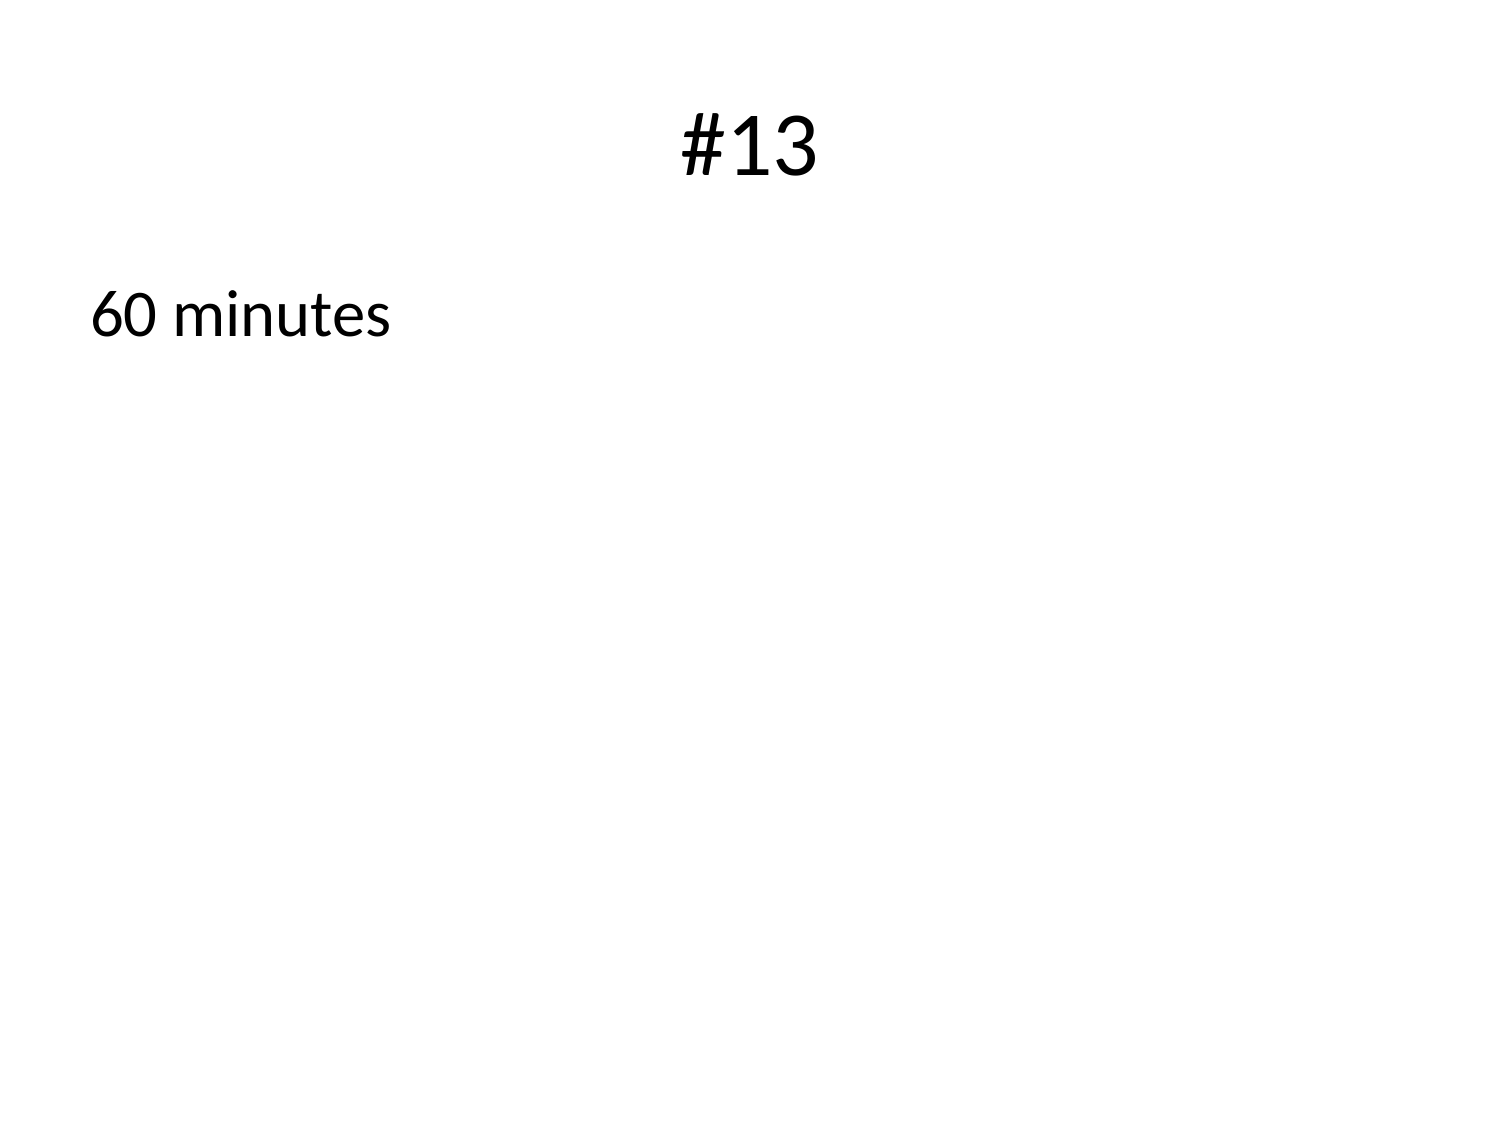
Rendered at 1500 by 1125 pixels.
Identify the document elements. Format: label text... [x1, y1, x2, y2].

title #13 [74, 44, 1426, 233]
list 60 minutes [74, 262, 1426, 1006]
